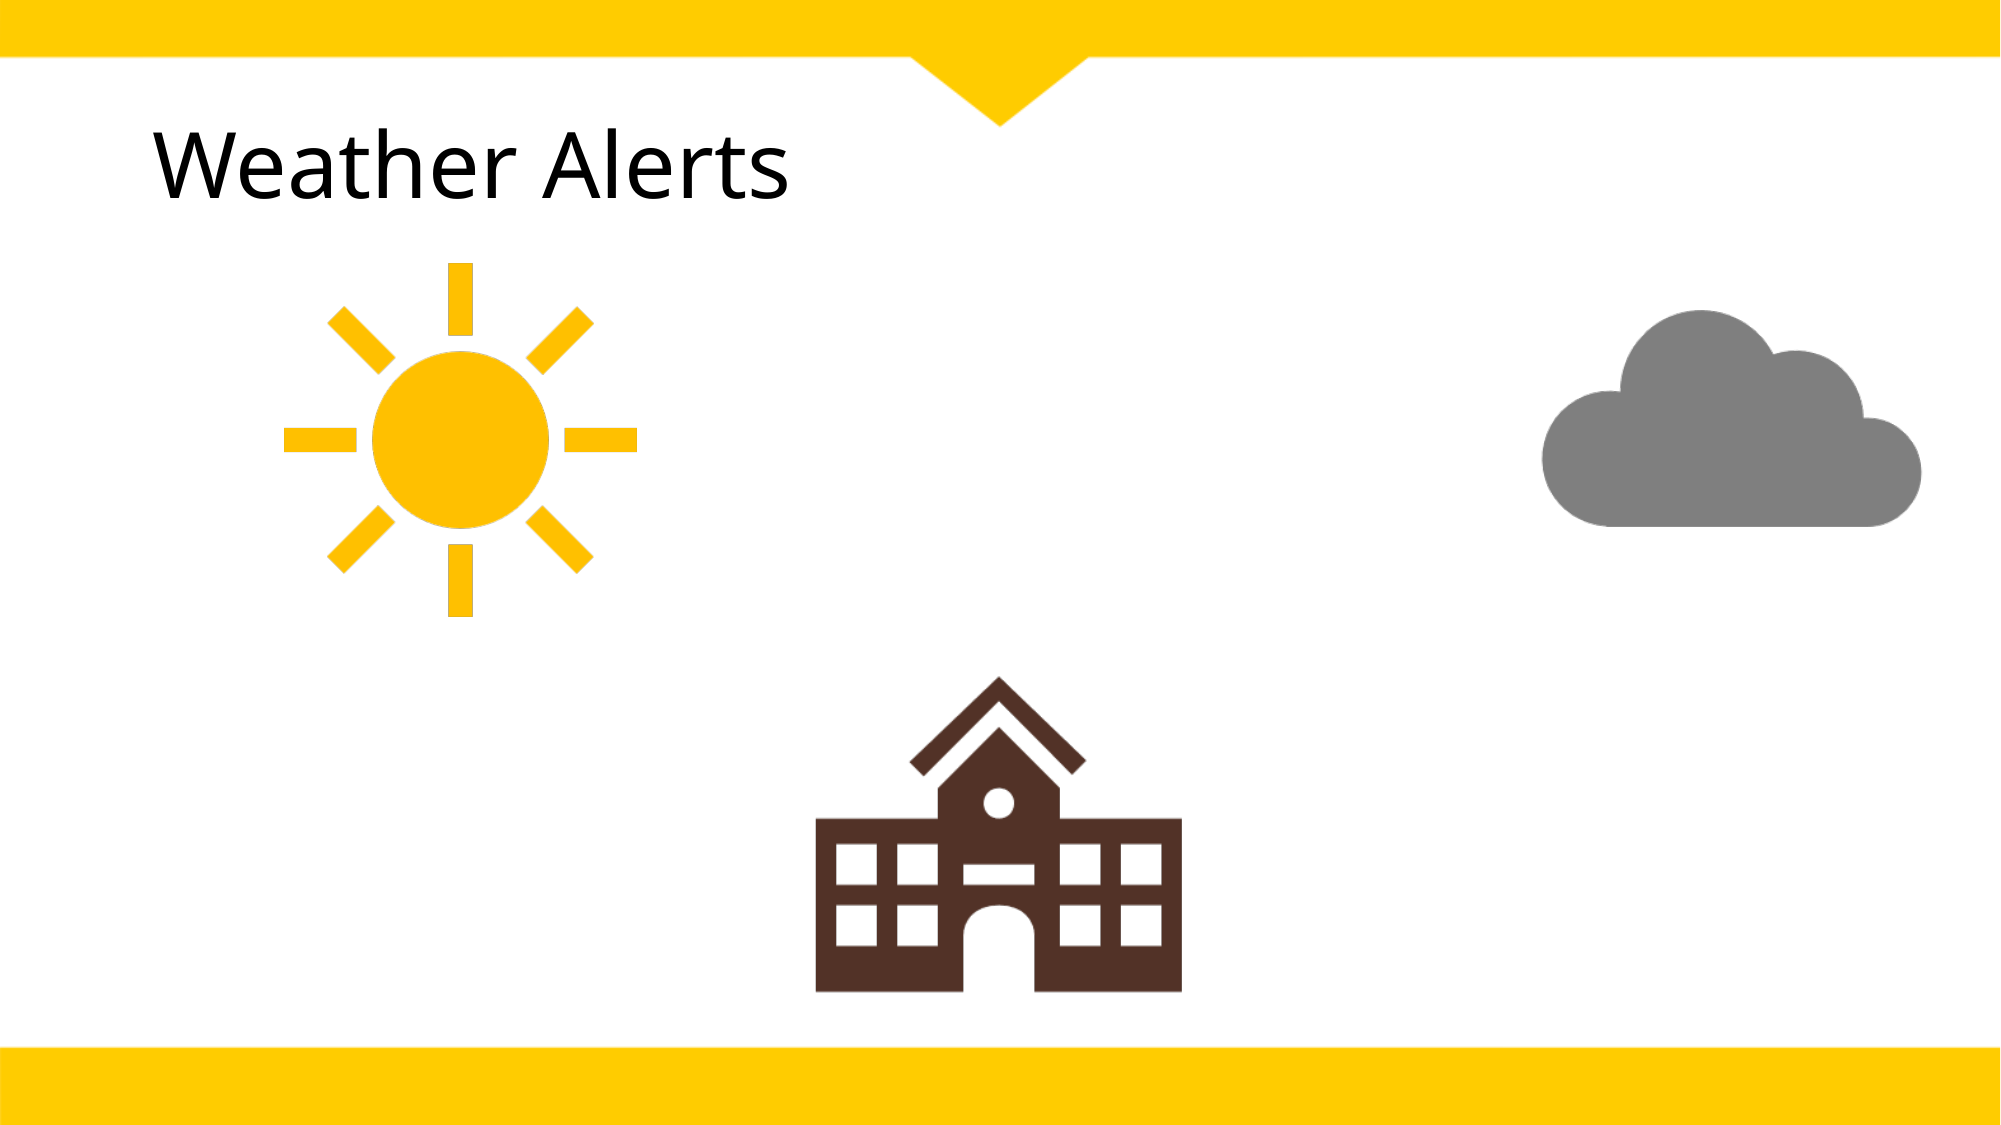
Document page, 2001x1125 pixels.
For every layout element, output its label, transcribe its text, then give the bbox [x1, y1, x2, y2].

picture [268, 247, 653, 633]
picture [1515, 202, 1948, 635]
title Weather Alerts [137, 59, 1863, 278]
picture [754, 590, 1243, 1079]
